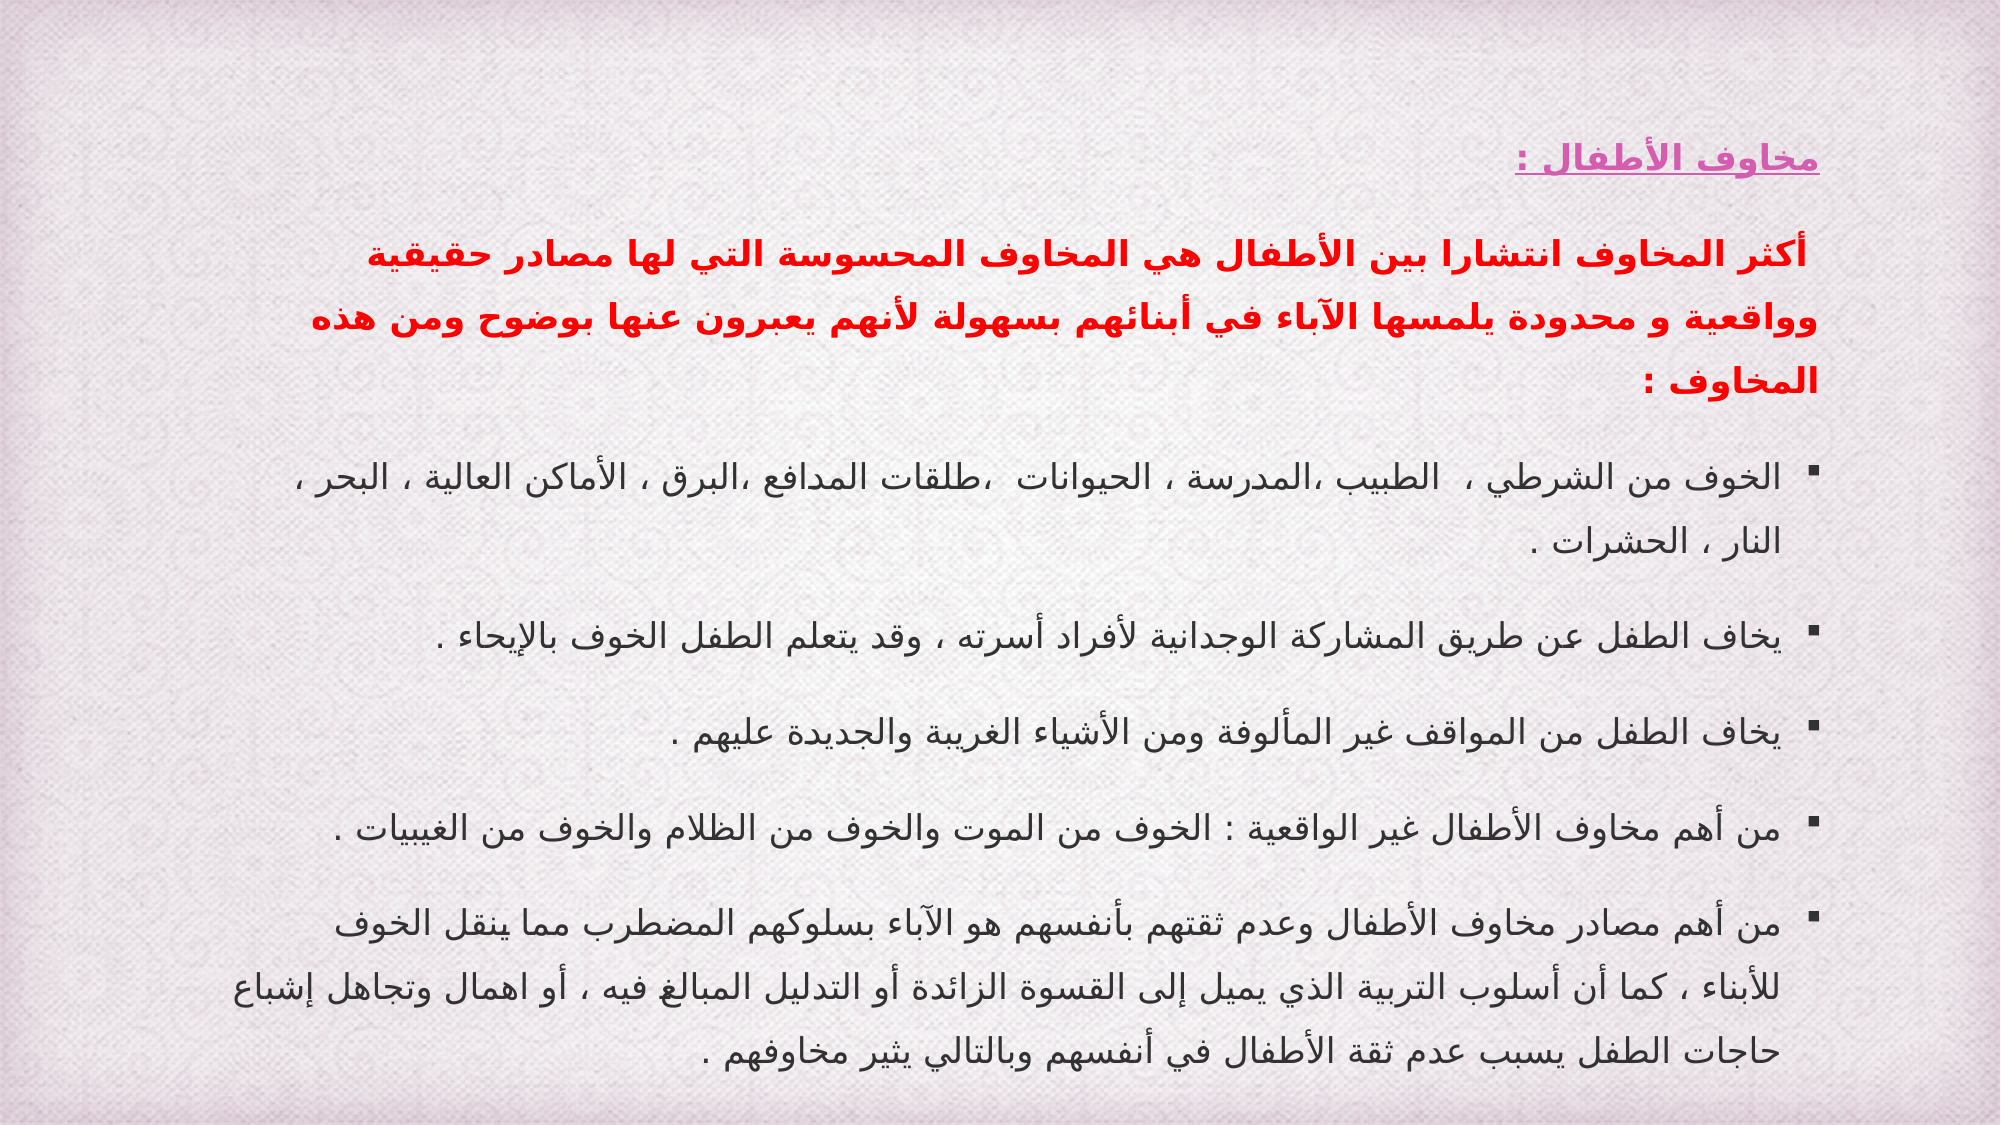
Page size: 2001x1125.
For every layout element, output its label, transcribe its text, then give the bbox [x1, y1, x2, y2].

list مخاوف الأطفال : أكثر المخاوف انتشارا بين الأطفال هي المخاوف المحسوسة التي لها مصادر حقيقية وواقعية و محدودة يلمسها الآباء في أبنائهم بسهولة لأنهم يعبرون عنها بوضوح ومن هذه المخاوف : الخوف من الشرطي ، الطبيب ،المدرسة ، الحيوانات ،طلقات المدافع ،البرق ، الأماكن العالية ، البحر ، النار ، الحشرات . يخاف الطفل عن طريق المشاركة الوجدانية لأفراد أسرته ، وقد يتعلم الطفل الخوف بالإيحاء . يخاف الطفل من المواقف غير المألوفة ومن الأشياء الغريبة والجديدة عليهم . من أهم مخاوف الأطفال غير الواقعية : الخوف من الموت والخوف من الظلام والخوف من الغيبيات . من أهم مصادر مخاوف الأطفال وعدم ثقتهم بأنفسهم هو الآباء بسلوكهم المضطرب مما ينقل الخوف للأبناء ، كما أن أسلوب التربية الذي يميل إلى القسوة الزائدة أو التدليل المبالغ فيه ، أو اهمال وتجاهل إشباع حاجات الطفل يسبب عدم ثقة الأطفال في أنفسهم وبالتالي يثير مخاوفهم . [212, 106, 1835, 1085]
picture [0, 0, 2001, 1125]
